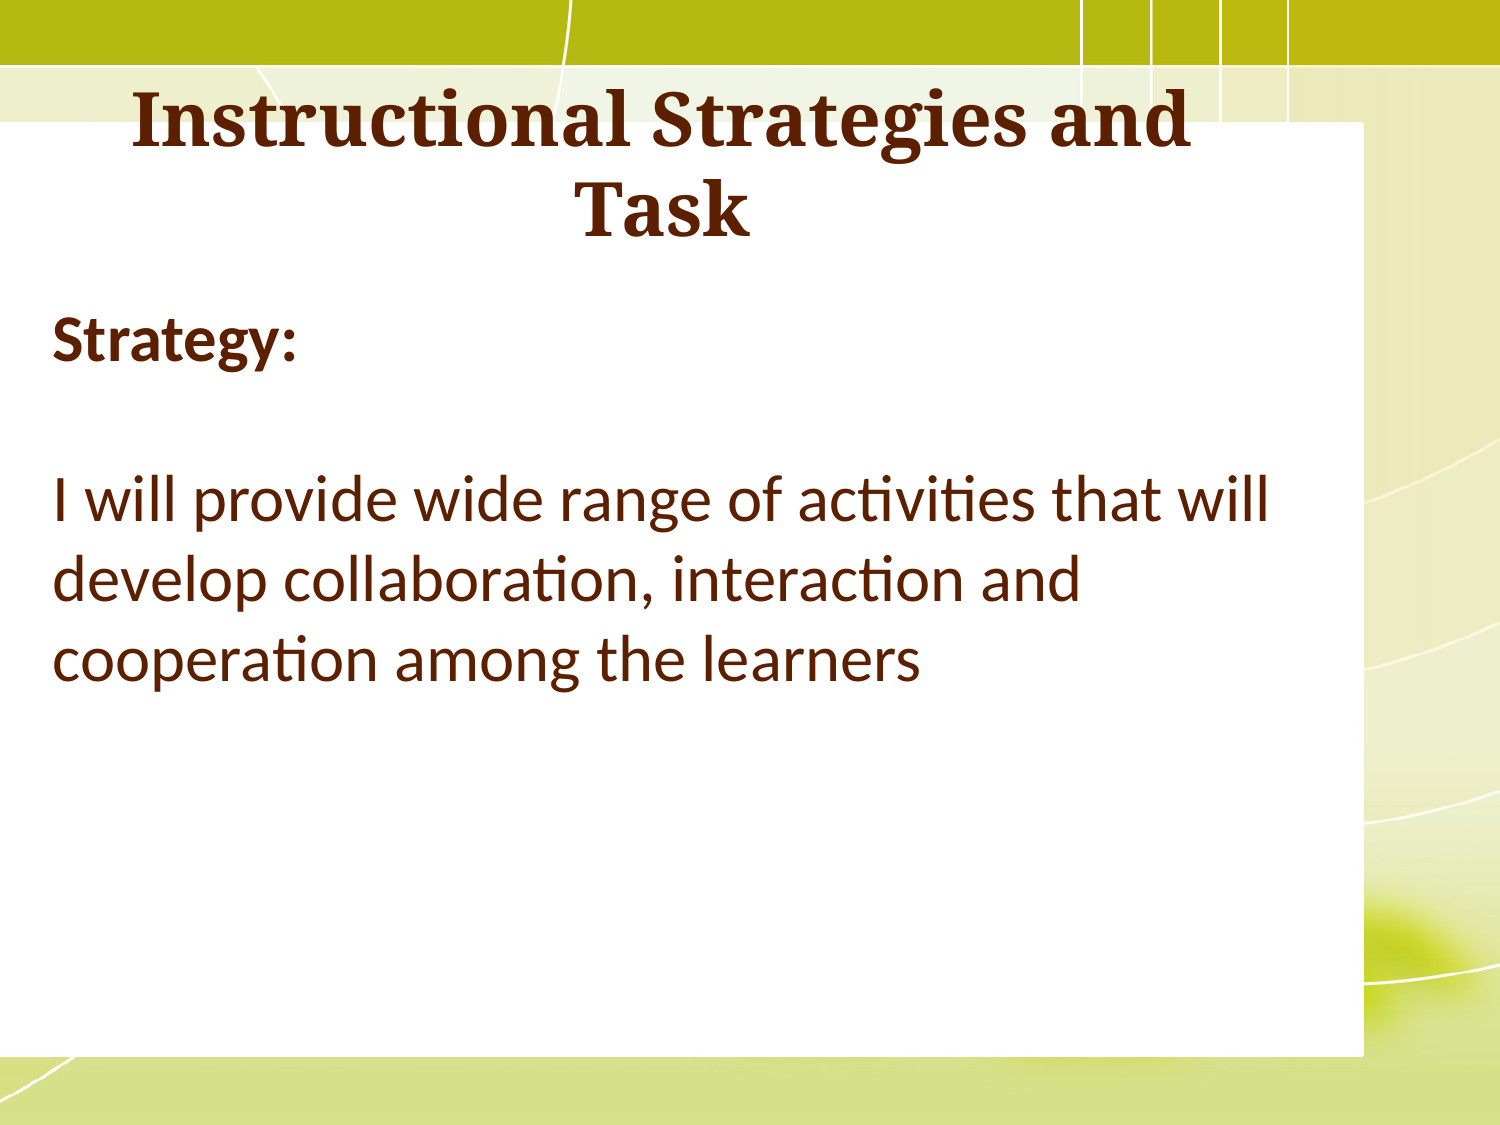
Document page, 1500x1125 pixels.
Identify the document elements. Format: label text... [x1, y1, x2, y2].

picture [0, 0, 1500, 1125]
list Strategy: I will provide wide range of activities that will develop collaboration, interaction and cooperation among the learners [37, 287, 1338, 963]
title Instructional Strategies and Task [37, 137, 1288, 276]
